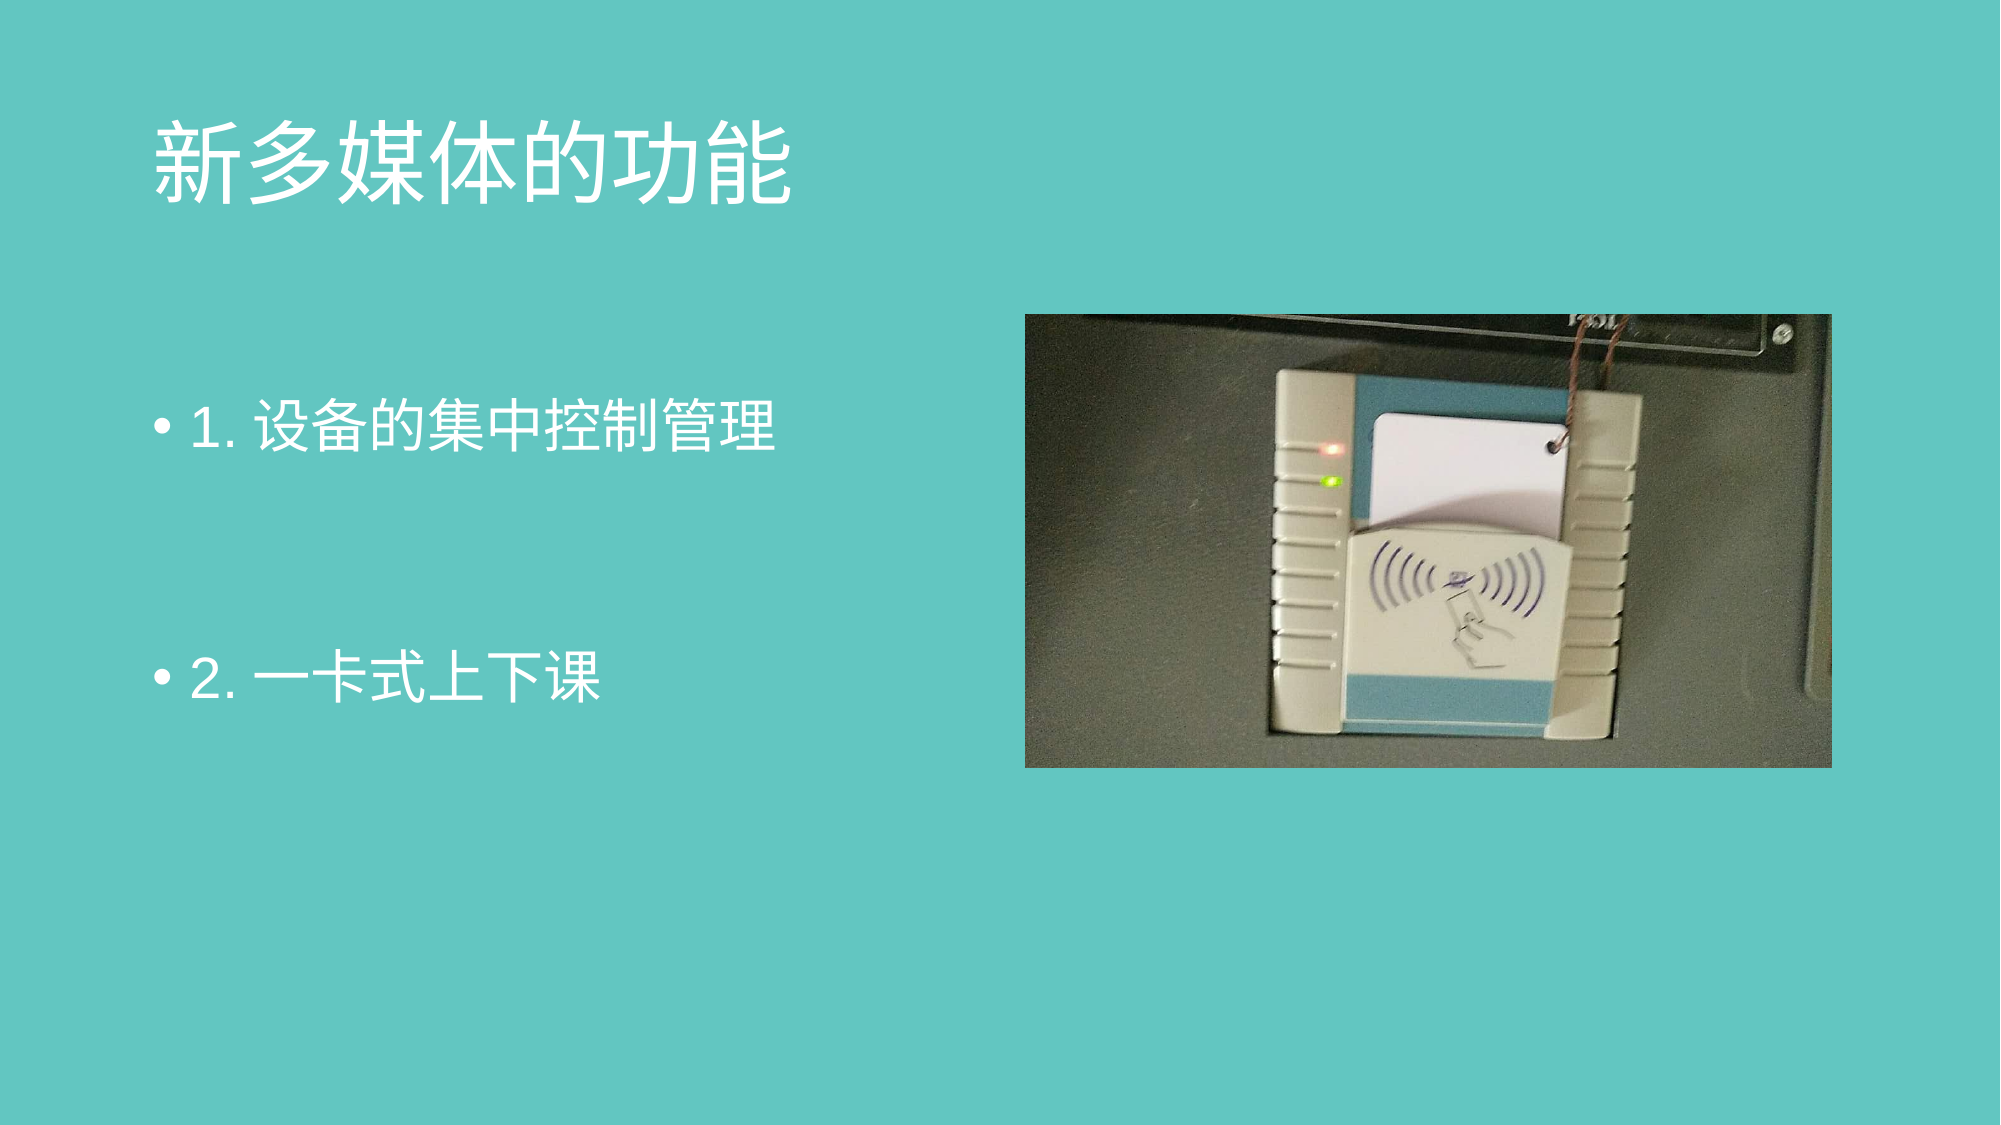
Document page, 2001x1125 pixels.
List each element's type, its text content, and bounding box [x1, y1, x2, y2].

picture [1025, 314, 1832, 768]
text_box 新多媒体的功能 [137, 59, 1863, 277]
text_box 1.设备的集中控制管理 2.一卡式上下课 [137, 299, 1863, 1014]
